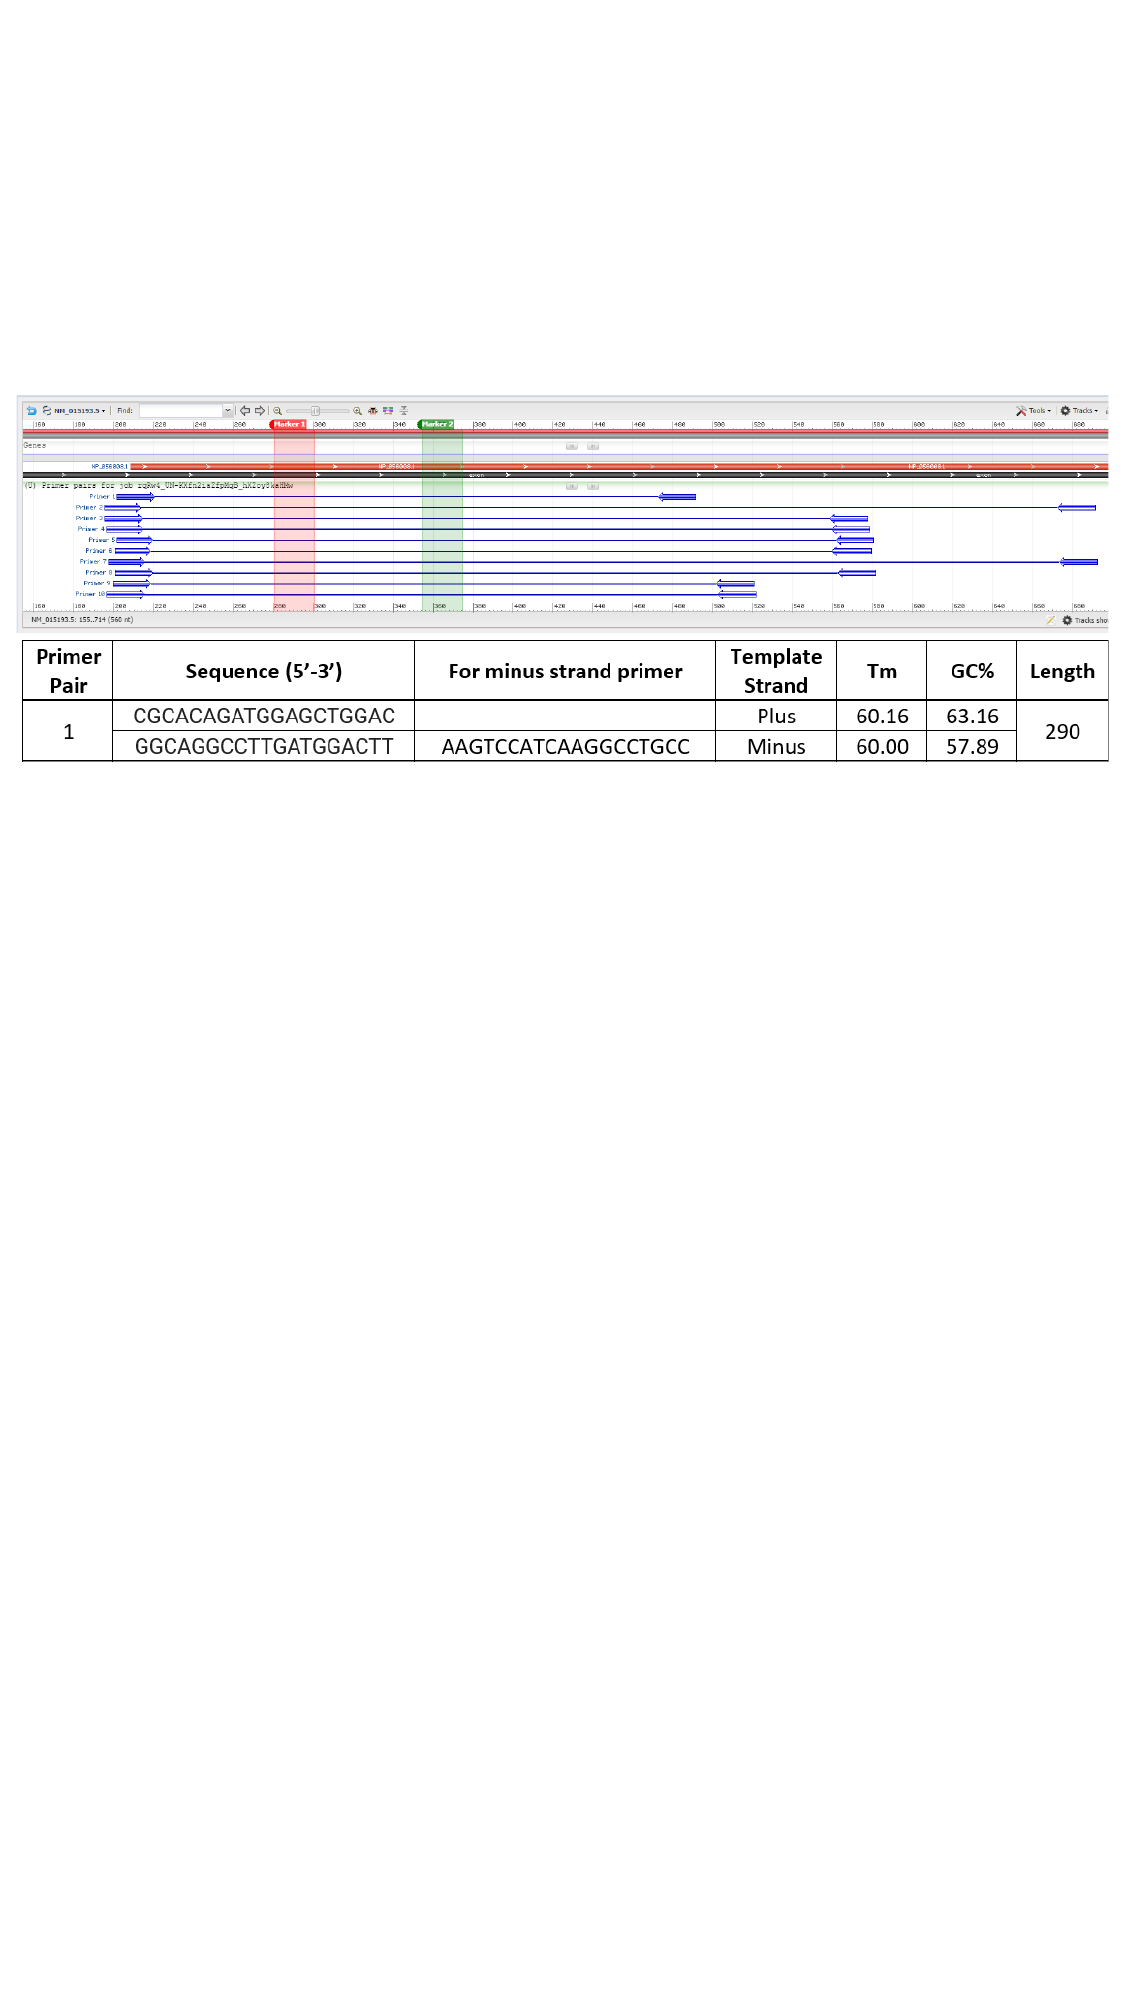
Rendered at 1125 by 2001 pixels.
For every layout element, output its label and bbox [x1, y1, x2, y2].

picture [16, 395, 1109, 762]
